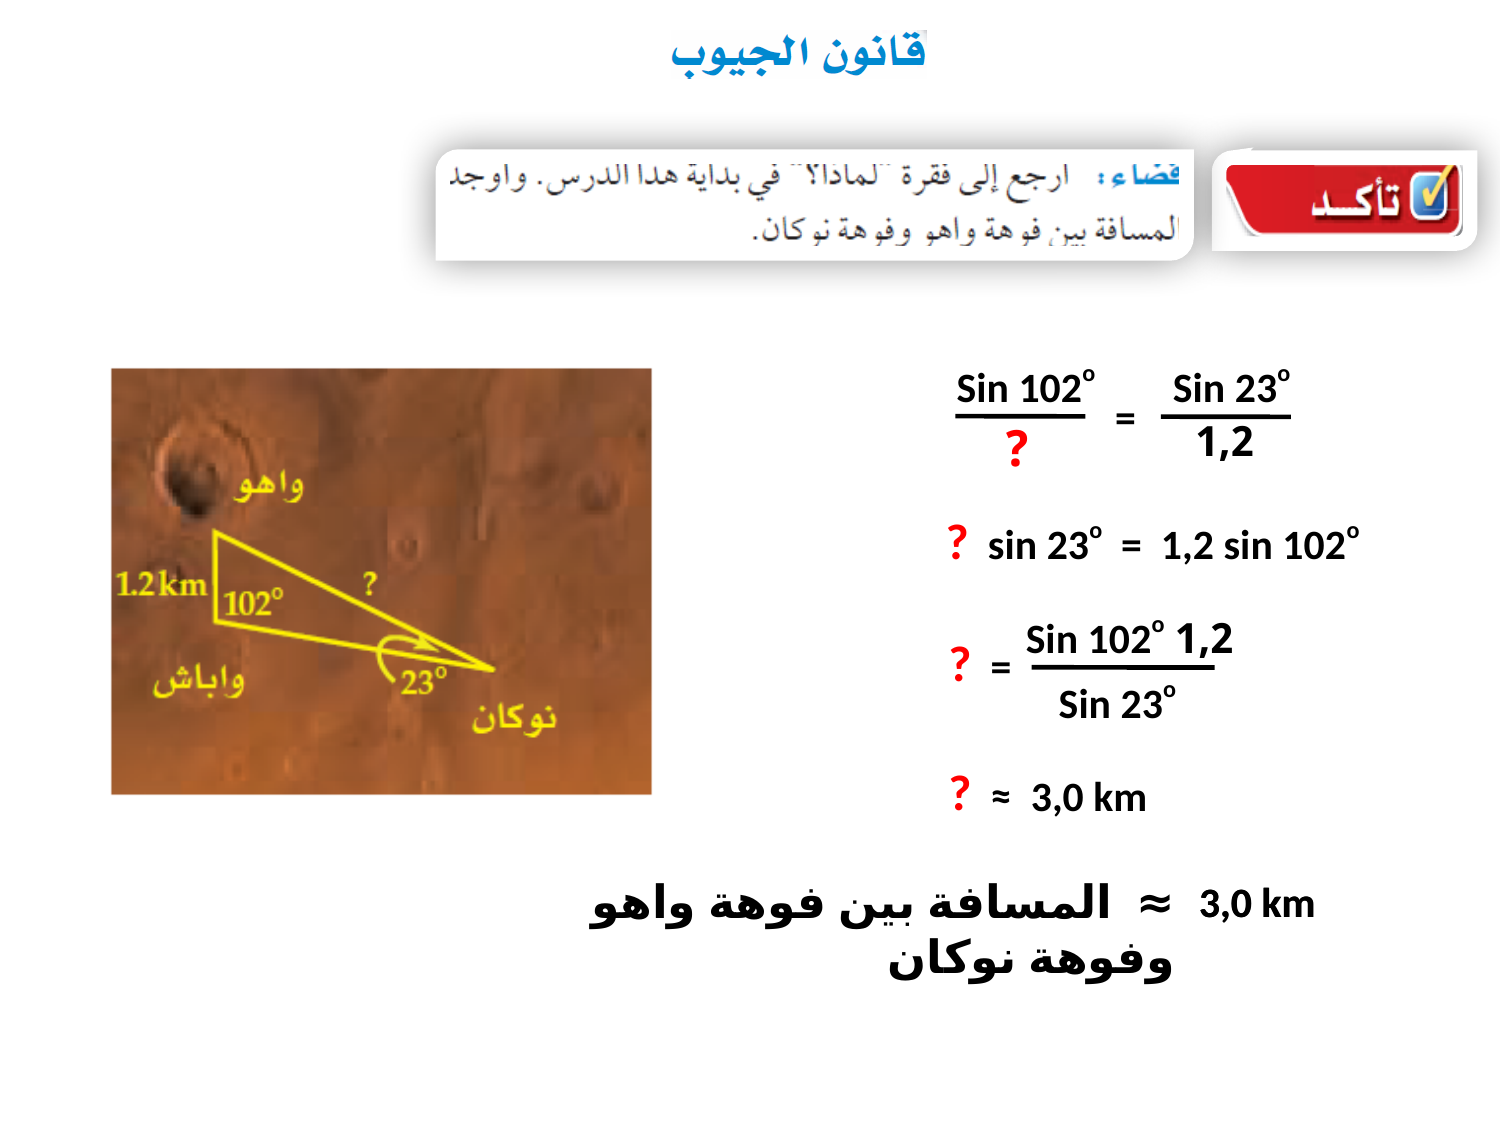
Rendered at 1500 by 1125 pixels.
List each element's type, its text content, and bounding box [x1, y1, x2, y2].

picture [1218, 157, 1471, 244]
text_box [932, 349, 1325, 486]
text_box 3,0 km [1015, 762, 1187, 854]
text_box ? = [933, 624, 1005, 716]
text_box ≈ المسافة بين فوهة واهو وفوهة نوكان [539, 865, 1191, 991]
picture [100, 361, 660, 805]
text_box ? ≈ [933, 753, 1028, 845]
text_box 3,0 km [1184, 868, 1356, 960]
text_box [1010, 600, 1249, 733]
picture [442, 156, 1187, 254]
text_box ? sin 23o = 1,2 sin 102o [930, 502, 1388, 594]
picture [671, 30, 927, 79]
